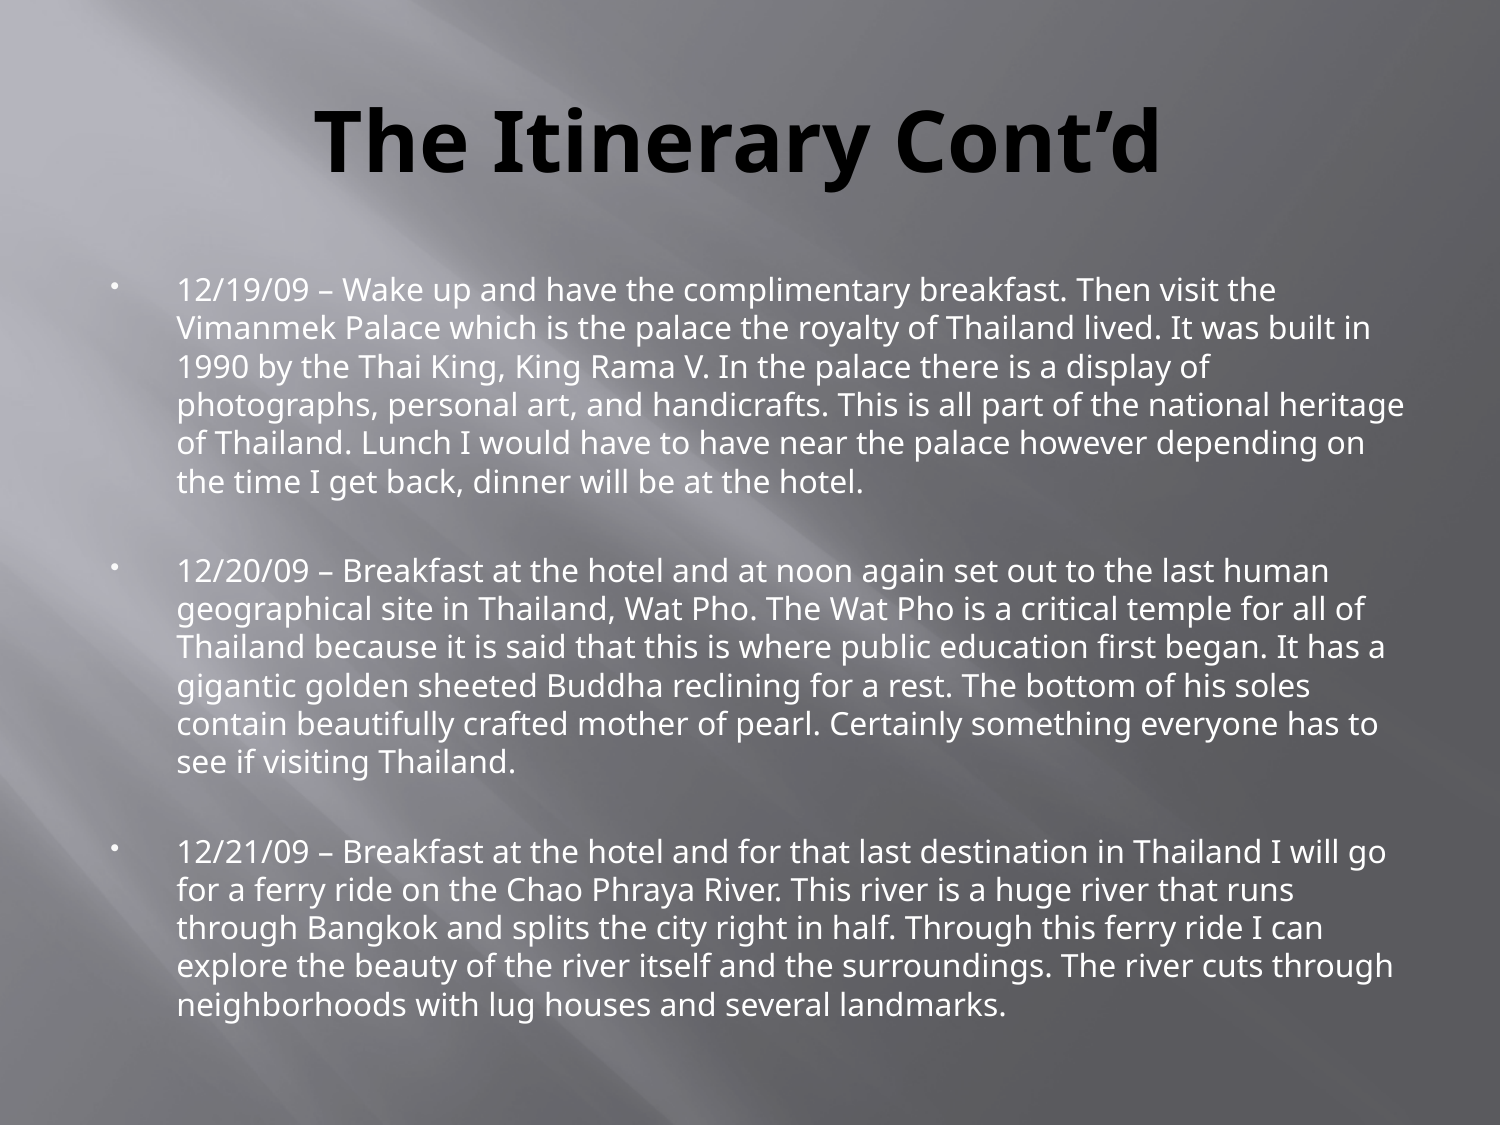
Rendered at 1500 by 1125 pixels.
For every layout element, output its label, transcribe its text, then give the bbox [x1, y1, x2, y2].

title The Itinerary Cont’d [75, 45, 1425, 233]
list 12/19/09 – Wake up and have the complimentary breakfast. Then visit the Vimanmek Palace which is the palace the royalty of Thailand lived. It was built in 1990 by the Thai King, King Rama V. In the palace there is a display of photographs, personal art, and handicrafts. This is all part of the national heritage of Thailand. Lunch I would have to have near the palace however depending on the time I get back, dinner will be at the hotel. 12/20/09 – Breakfast at the hotel and at noon again set out to the last human geographical site in Thailand, Wat Pho. The Wat Pho is a critical temple for all of Thailand because it is said that this is where public education first began. It has a gigantic golden sheeted Buddha reclining for a rest. The bottom of his soles contain beautifully crafted mother of pearl. Certainly something everyone has to see if visiting Thailand. 12/21/09 – Breakfast at the hotel and for that last destination in Thailand I will go for a ferry ride on the Chao Phraya River. This river is a huge river that runs through Bangkok and splits the city right in half. Through this ferry ride I can explore the beauty of the river itself and the surroundings. The river cuts through neighborhoods with lug houses and several landmarks. [75, 262, 1425, 1035]
